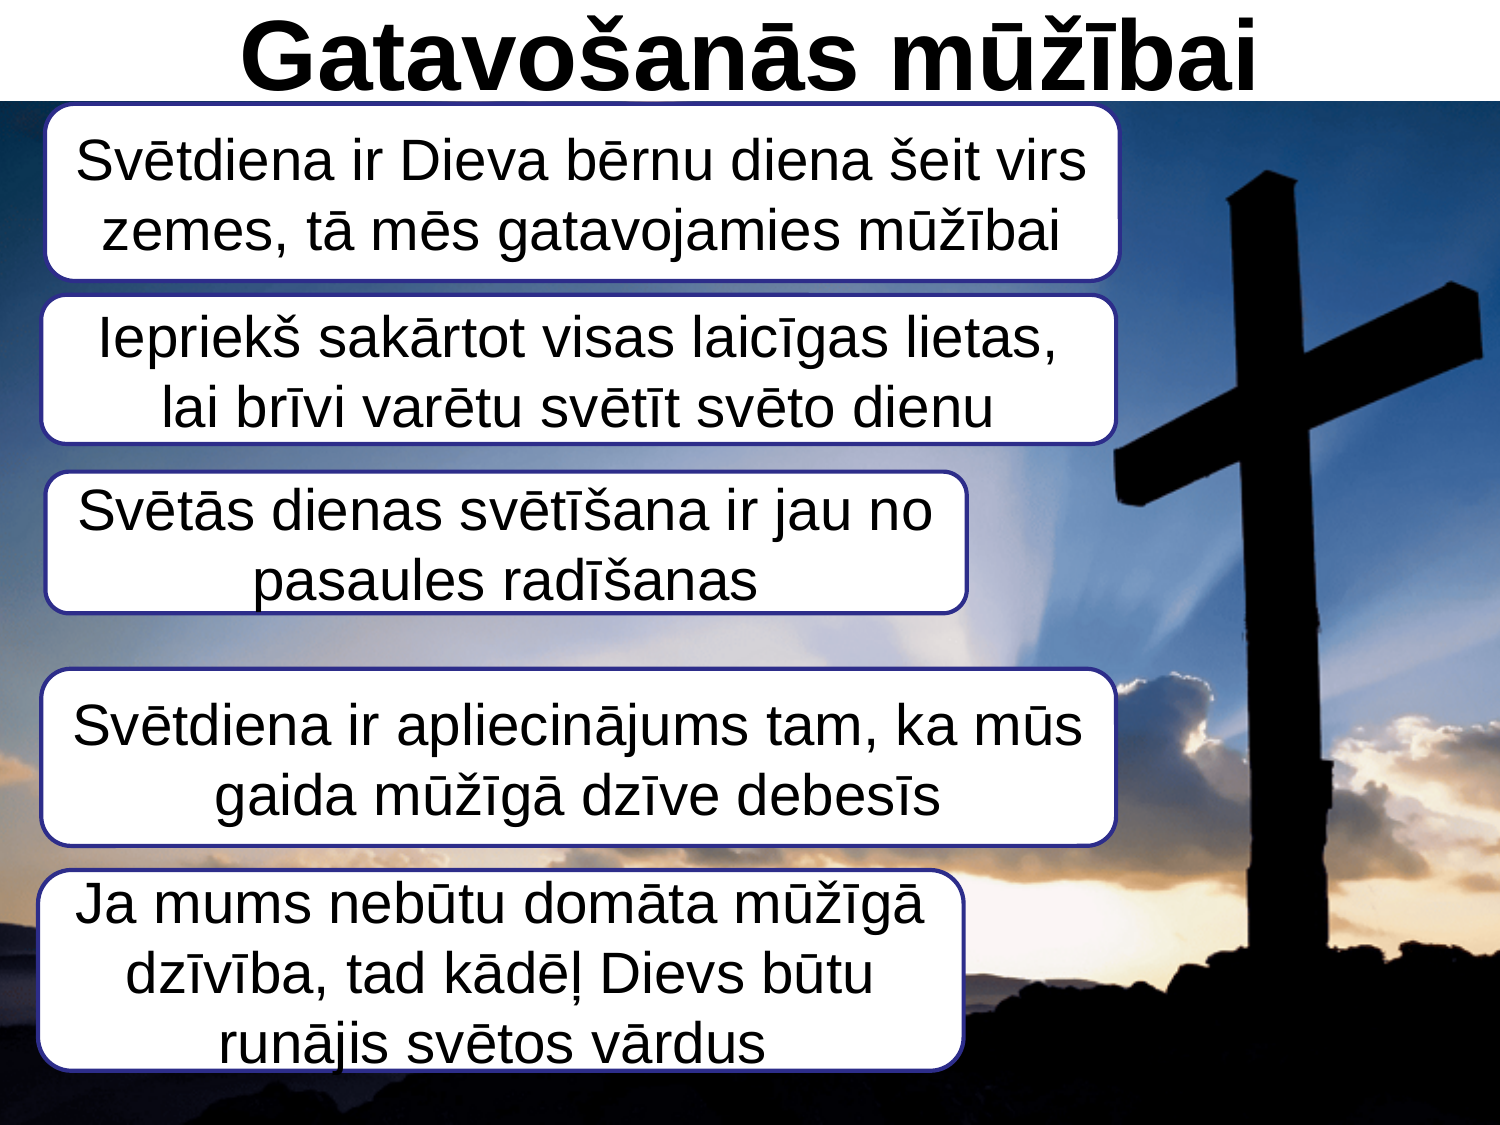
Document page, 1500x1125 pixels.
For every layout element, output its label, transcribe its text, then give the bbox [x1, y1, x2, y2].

picture [0, 101, 1500, 1125]
title Gatavošanās mūžībai [0, 0, 1500, 101]
